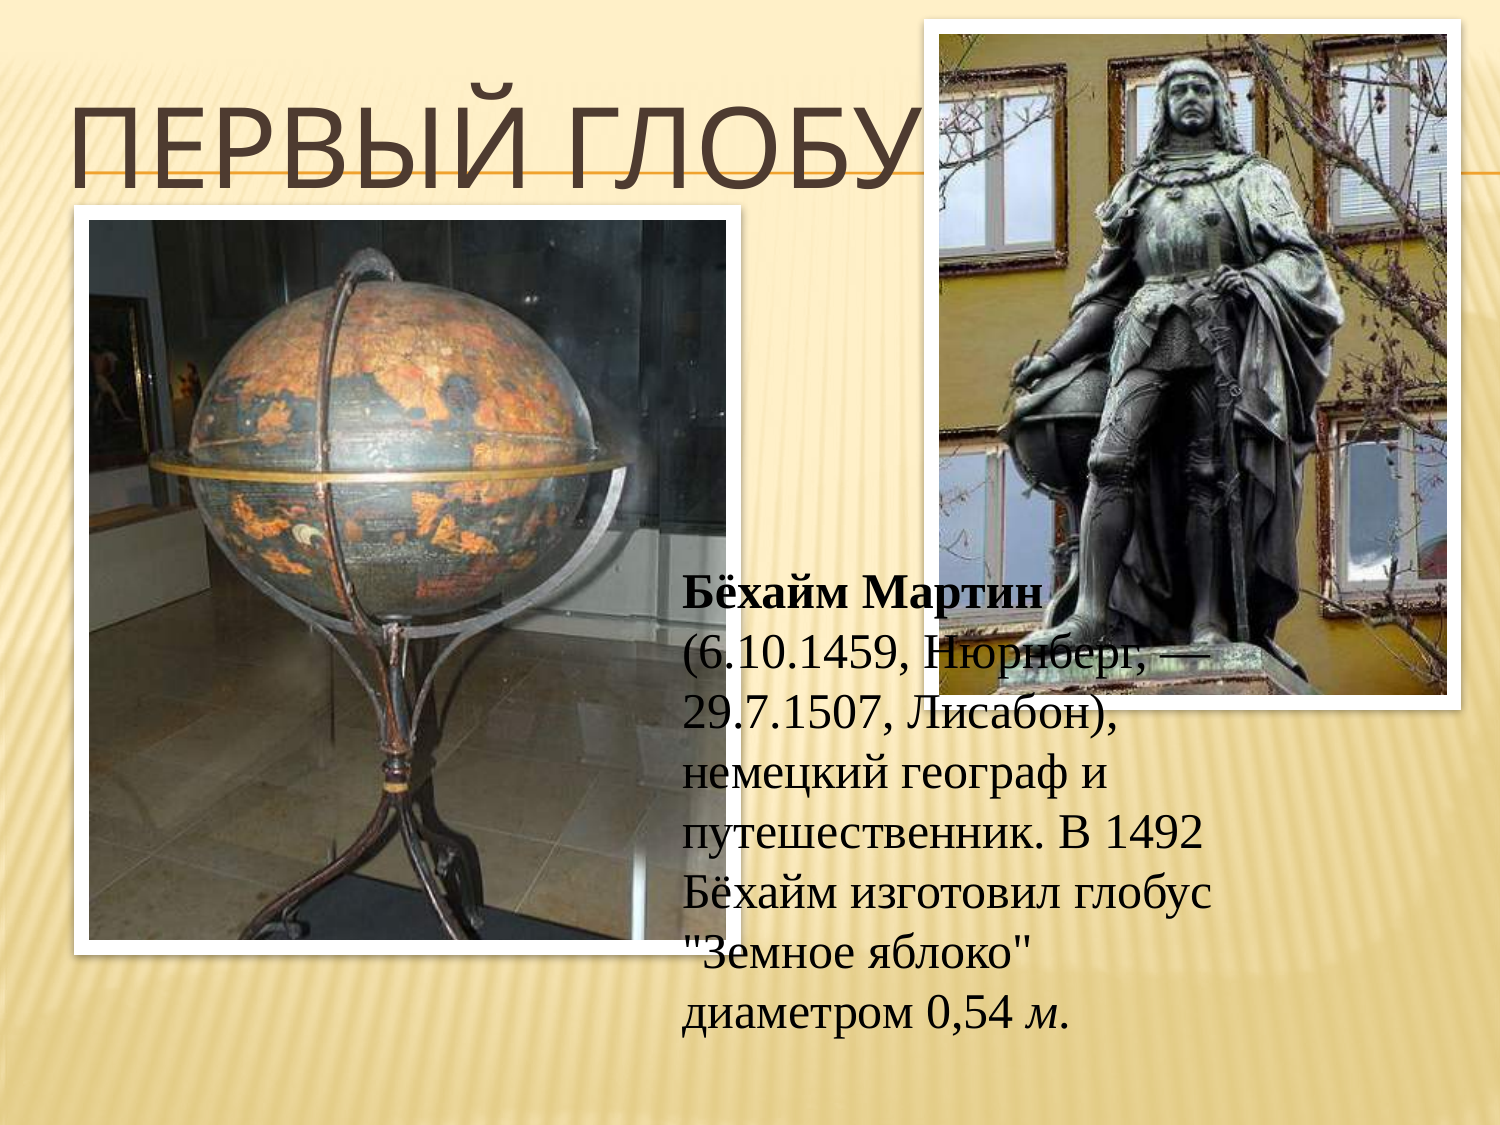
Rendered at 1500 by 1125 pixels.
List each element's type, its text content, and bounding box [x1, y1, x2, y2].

picture [938, 33, 1448, 696]
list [88, 219, 727, 941]
text_box Бёхайм Мартин (6.10.1459, Нюрнберг, — 29.7.1507, Лисабон), немецкий географ и путешественник. В 1492 Бёхайм изготовил глобус "Земное яблоко" диаметром 0,54 м. [667, 550, 1258, 1046]
title Первый глобус [50, 75, 919, 213]
